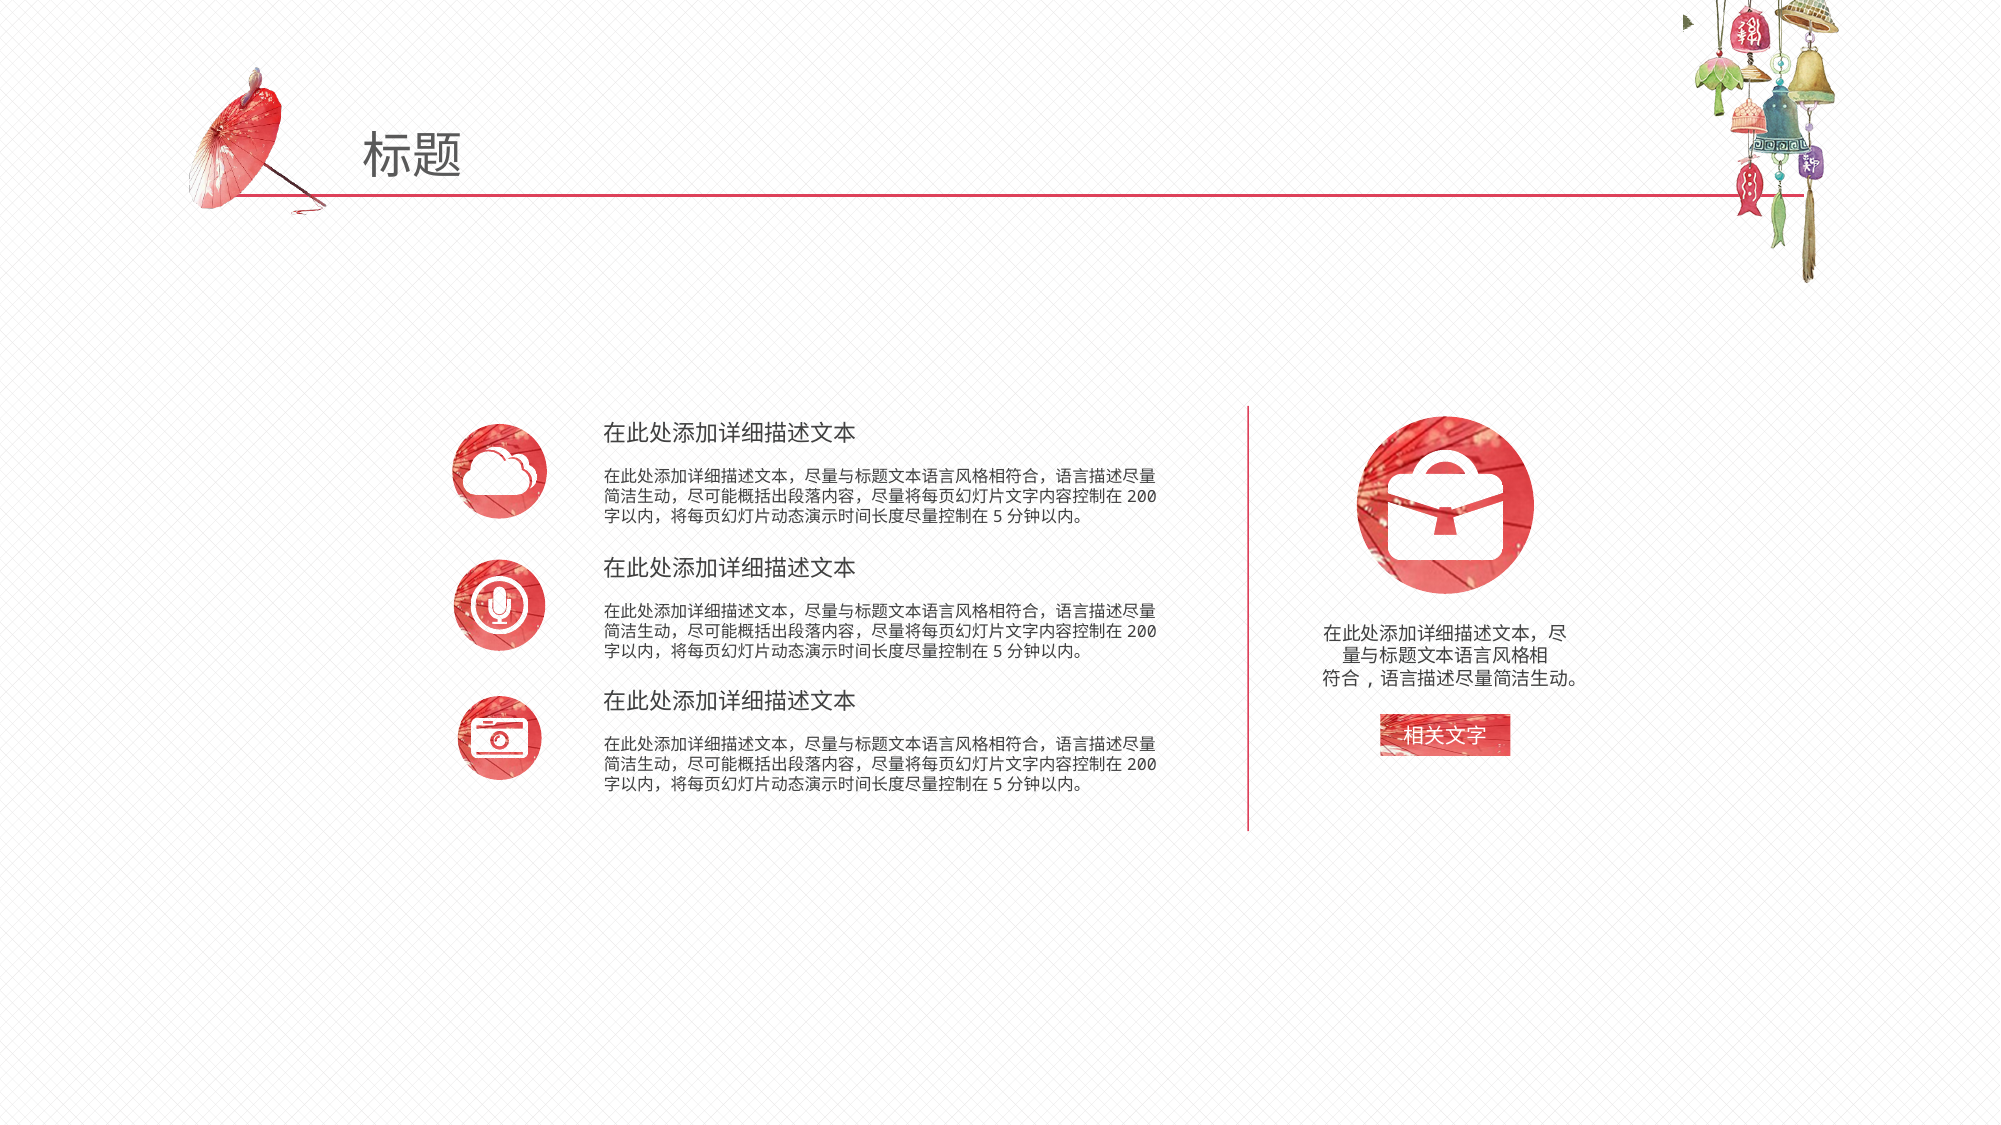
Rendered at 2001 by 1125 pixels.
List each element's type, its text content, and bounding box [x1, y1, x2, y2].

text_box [1356, 416, 1534, 594]
text_box 相关文字 [1380, 714, 1511, 756]
text_box 在此处添加详细描述文本 在此处添加详细描述文本，尽量与标题文本语言风格相符合，语言描述尽量简洁生动，尽可能概括出段落内容，尽量将每页幻灯片文字内容控制在200字以内，将每页幻灯片动态演示时间长度尽量控制在5分钟以内。 [592, 548, 1183, 667]
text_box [453, 559, 546, 651]
text_box 标题 [331, 116, 506, 192]
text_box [457, 696, 542, 780]
picture [178, 41, 331, 230]
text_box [452, 423, 547, 519]
text_box 在此处添加详细描述文本，尽量与标题文本语言风格相 符合,语言描述尽量简洁生动。 [1303, 614, 1587, 697]
picture [1683, 0, 1888, 307]
text_box 在此处添加详细描述文本 在此处添加详细描述文本，尽量与标题文本语言风格相符合，语言描述尽量简洁生动，尽可能概括出段落内容，尽量将每页幻灯片文字内容控制在200字以内，将每页幻灯片动态演示时间长度尽量控制在5分钟以内。 [592, 680, 1183, 800]
text_box 在此处添加详细描述文本 在此处添加详细描述文本，尽量与标题文本语言风格相符合，语言描述尽量简洁生动，尽可能概括出段落内容，尽量将每页幻灯片文字内容控制在200字以内，将每页幻灯片动态演示时间长度尽量控制在5分钟以内。 [592, 413, 1183, 532]
